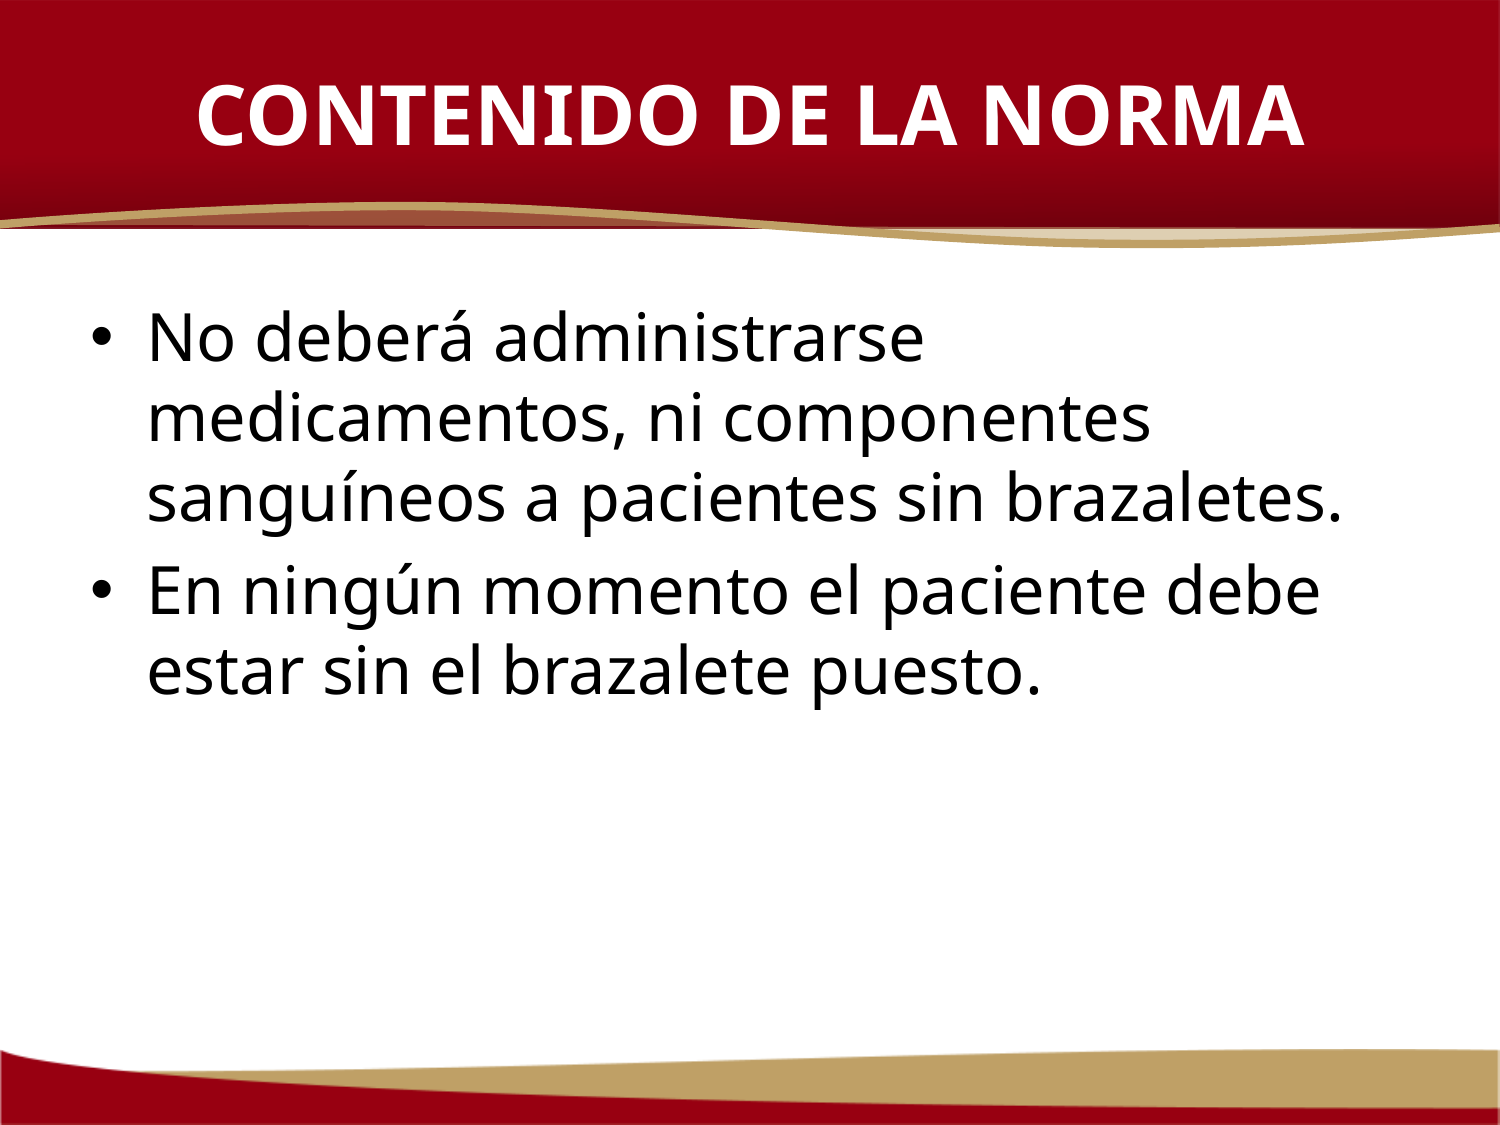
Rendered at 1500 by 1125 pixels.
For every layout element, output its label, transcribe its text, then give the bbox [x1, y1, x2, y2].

title CONTENIDO DE LA NORMA [75, 37, 1425, 188]
picture [0, 1049, 1500, 1125]
picture [7, 225, 751, 229]
picture [0, 0, 1500, 227]
list No deberá administrarse medicamentos, ni componentes sanguíneos a pacientes sin brazaletes. En ningún momento el paciente debe estar sin el brazalete puesto. [75, 287, 1425, 913]
